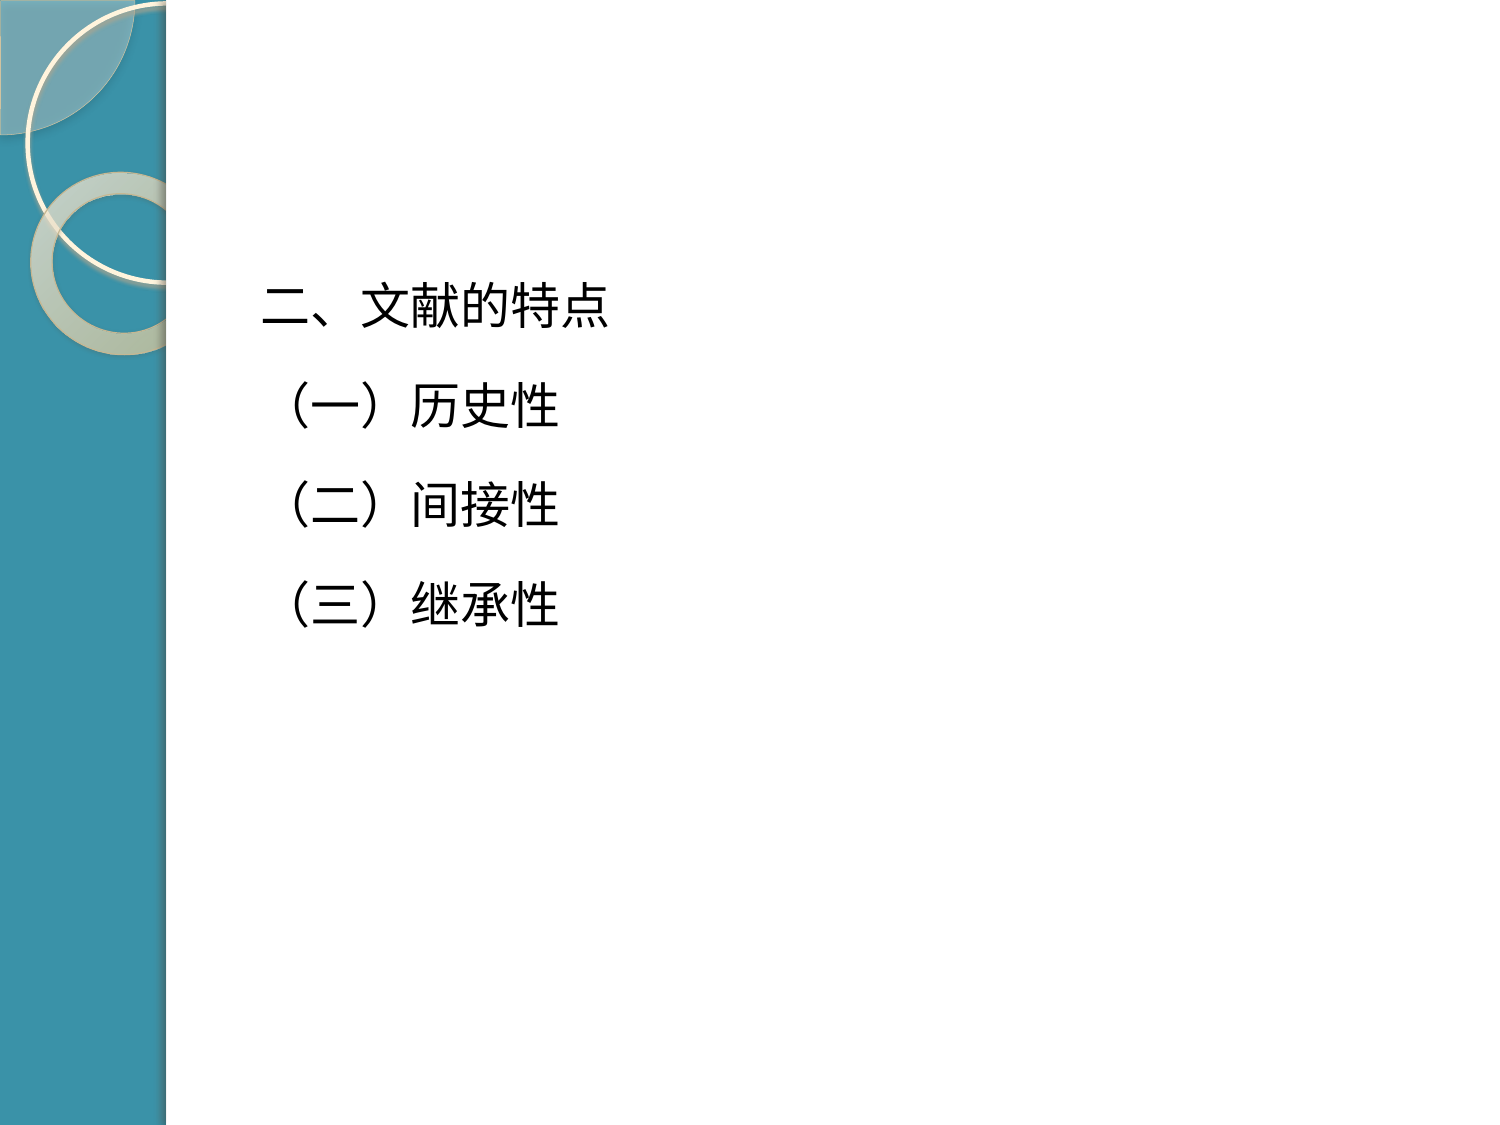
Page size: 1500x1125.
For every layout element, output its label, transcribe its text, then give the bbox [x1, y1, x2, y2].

list 二、文献的特点 （一）历史性 （二）间接性 （三）继承性 [235, 237, 1466, 1025]
